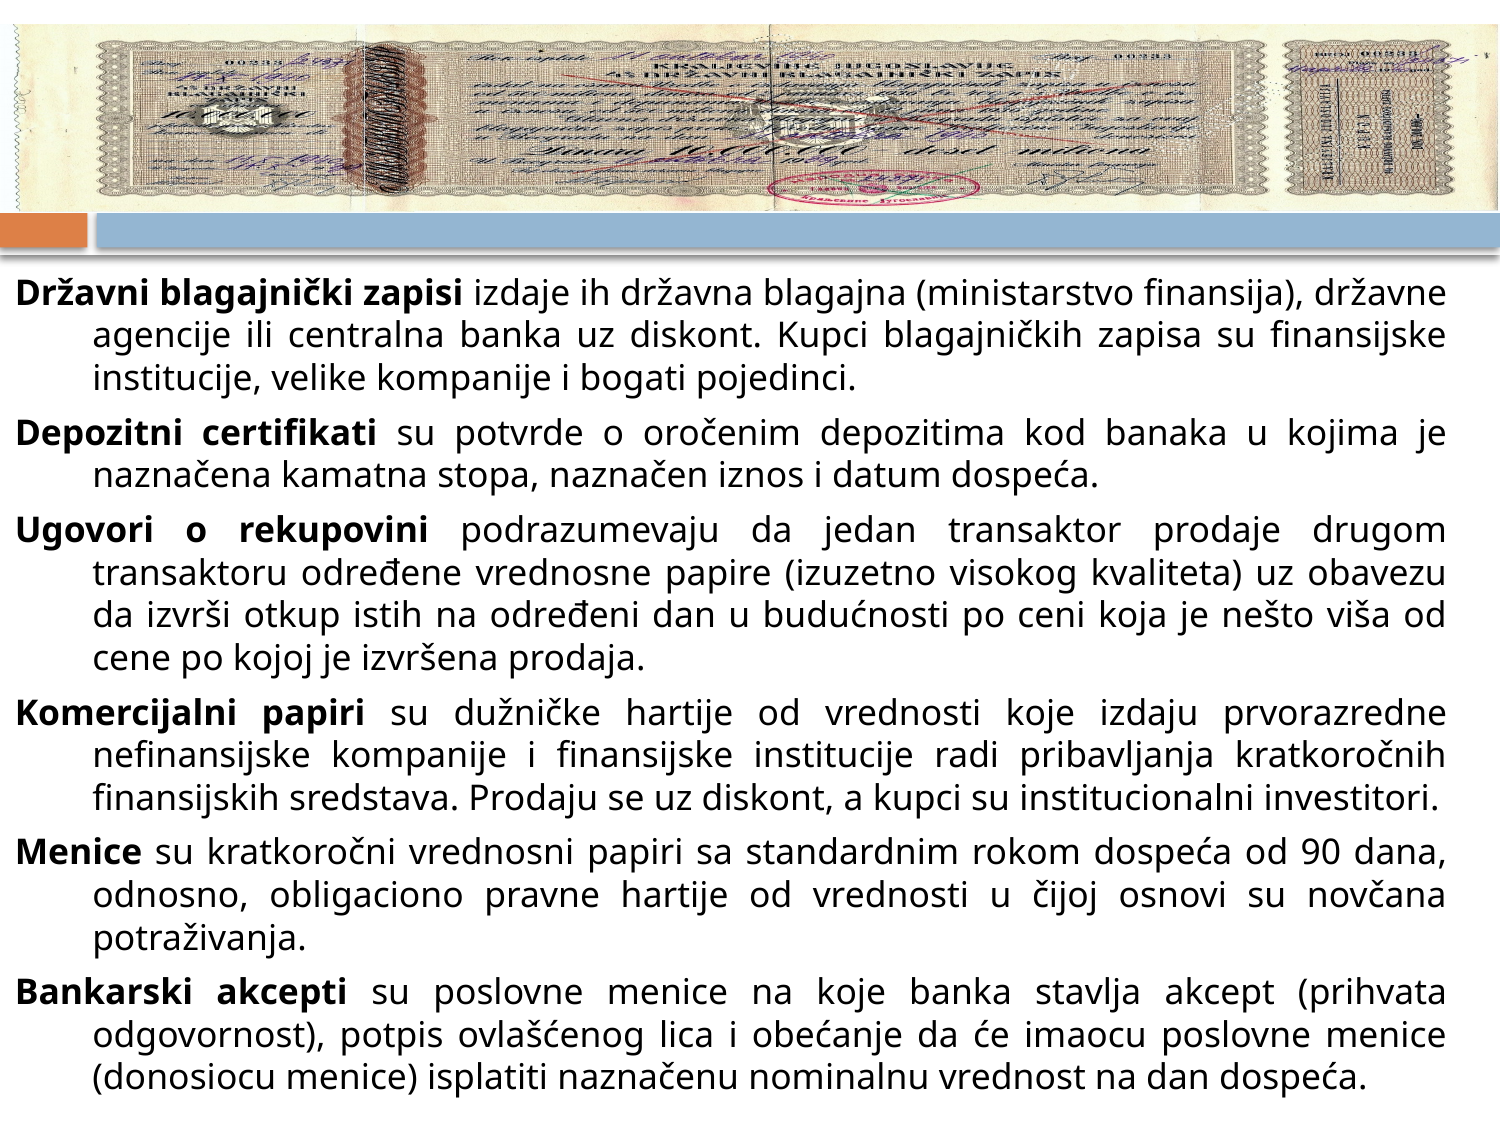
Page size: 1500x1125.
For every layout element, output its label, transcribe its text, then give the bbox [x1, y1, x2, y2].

list Državni blagajnički zapisi izdaje ih državna blagajna (ministarstvo finansija), državne agencije ili centralna banka uz diskont. Kupci blagajničkih zapisa su finansijske institucije, velike kompanije i bogati pojedinci. Depozitni certifikati su potvrde o oročenim depozitima kod banaka u kojima je naznačena kamatna stopa, naznačen iznos i datum dospeća. Ugovori o rekupovini podrazumevaju da jedan transaktor prodaje drugom transaktoru određene vrednosne papire (izuzetno visokog kvaliteta) uz obavezu da izvrši otkup istih na određeni dan u budućnosti po ceni koja je nešto viša od cene po kojoj je izvršena prodaja. Komercijalni papiri su dužničke hartije od vrednosti koje izdaju prvorazredne nefinansijske kompanije i finansijske institucije radi pribavljanja kratkoročnih finansijskih sredstava. Prodaju se uz diskont, a kupci su institucionalni investitori. Menice su kratkoročni vrednosni papiri sa standardnim rokom dospeća od 90 dana, odnosno, obligaciono pravne hartije od vrednosti u čijoj osnovi su novčana potraživanja. Bankarski akcepti su poslovne menice na koje banka stavlja akcept (prihvata odgovornost), potpis ovlašćenog lica i obećanje da će imaocu poslovne menice (donosiocu menice) isplatiti naznačenu nominalnu vrednost na dan dospeća. [0, 262, 1463, 1125]
picture [0, 24, 1500, 213]
